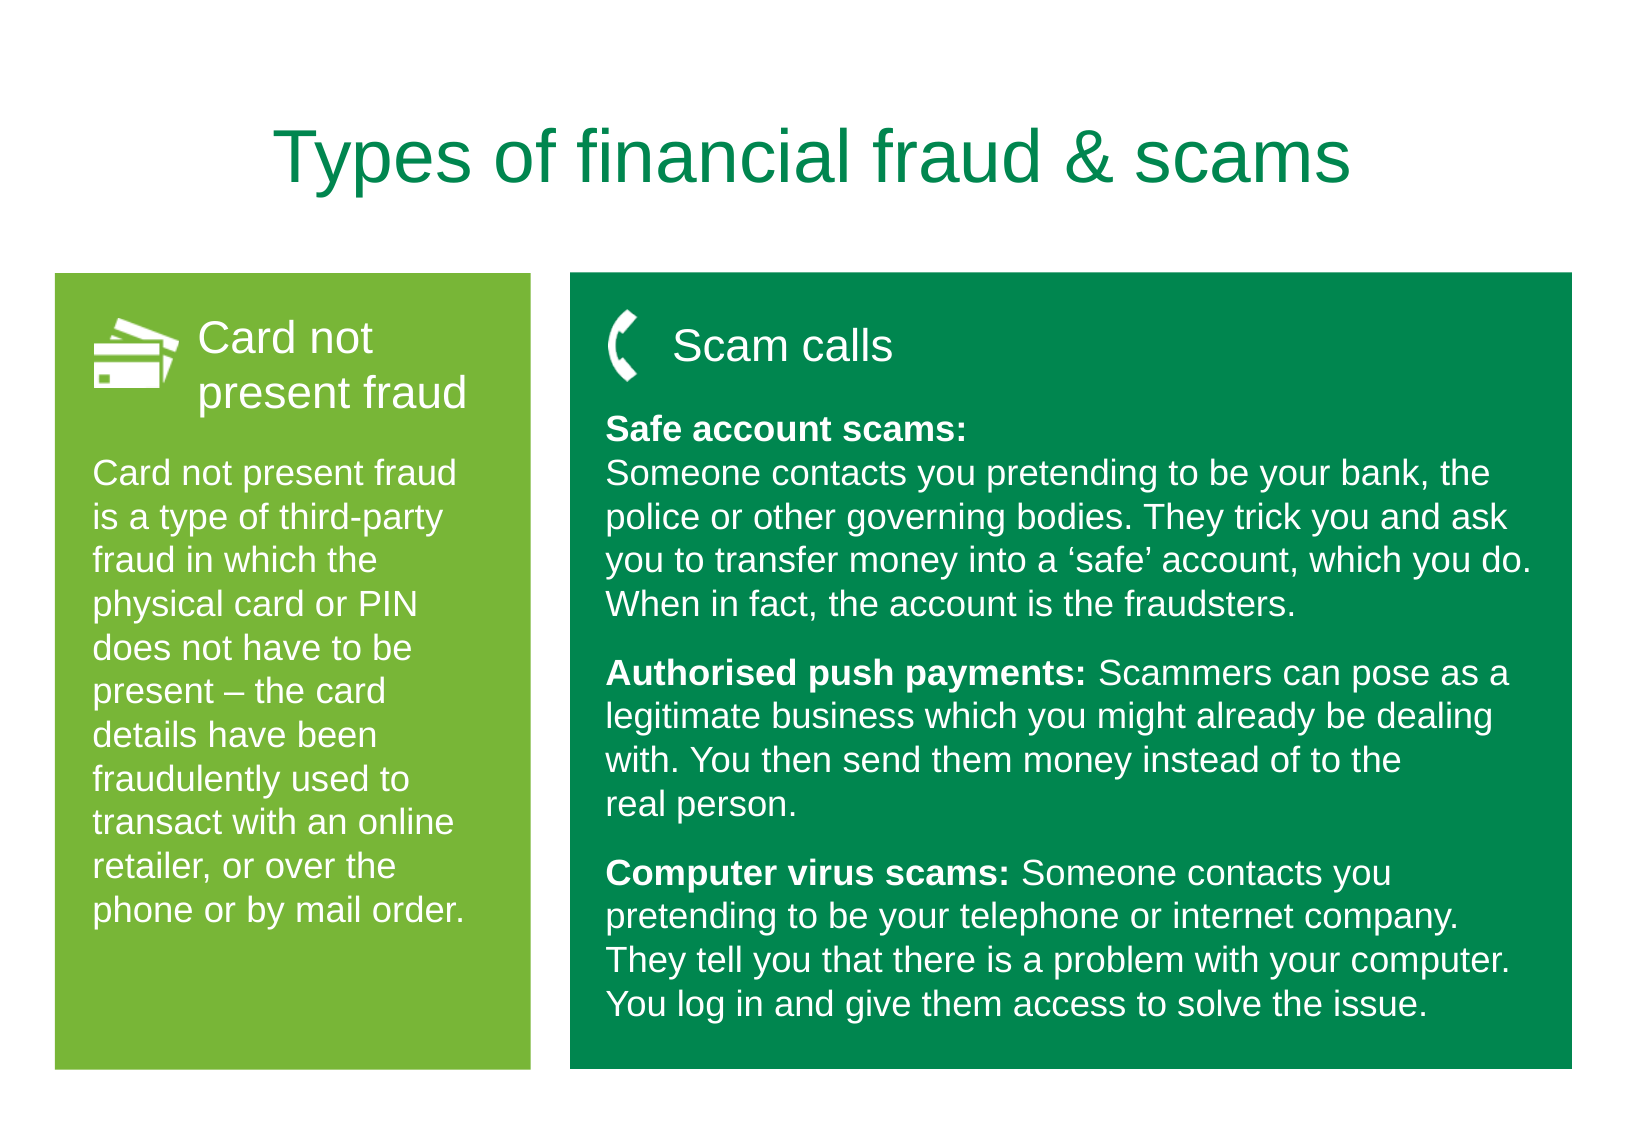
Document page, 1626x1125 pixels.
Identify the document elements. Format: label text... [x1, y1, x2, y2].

text_box [53, 271, 533, 1072]
picture [94, 318, 182, 388]
text_box Safe account scams: Someone contacts you pretending to be your bank, the police or other governing bodies. They trick you and ask you to transfer money into a ‘safe’ account, which you do. When in fact, the account is the fraudsters. Authorised push payments: Scammers can pose as a legitimate business which you might already be dealing with. You then send them money instead of to the real person. Computer virus scams: Someone contacts you pretending to be your telephone or internet company. They tell you that there is a problem with your computer. You log in and give them access to solve the issue. [590, 397, 1557, 1031]
picture [608, 309, 638, 382]
text_box Card not present fraud is a type of third-party fraud in which the physical card or PIN does not have to be present – the card details have been fraudulently used to transact with an online retailer, or over the phone or by mail order. [77, 441, 498, 938]
title Types of financial fraud & scams [0, 118, 1625, 219]
text_box Card not present fraud [182, 299, 531, 425]
text_box Scam calls [629, 307, 937, 378]
text_box [568, 270, 1574, 1071]
